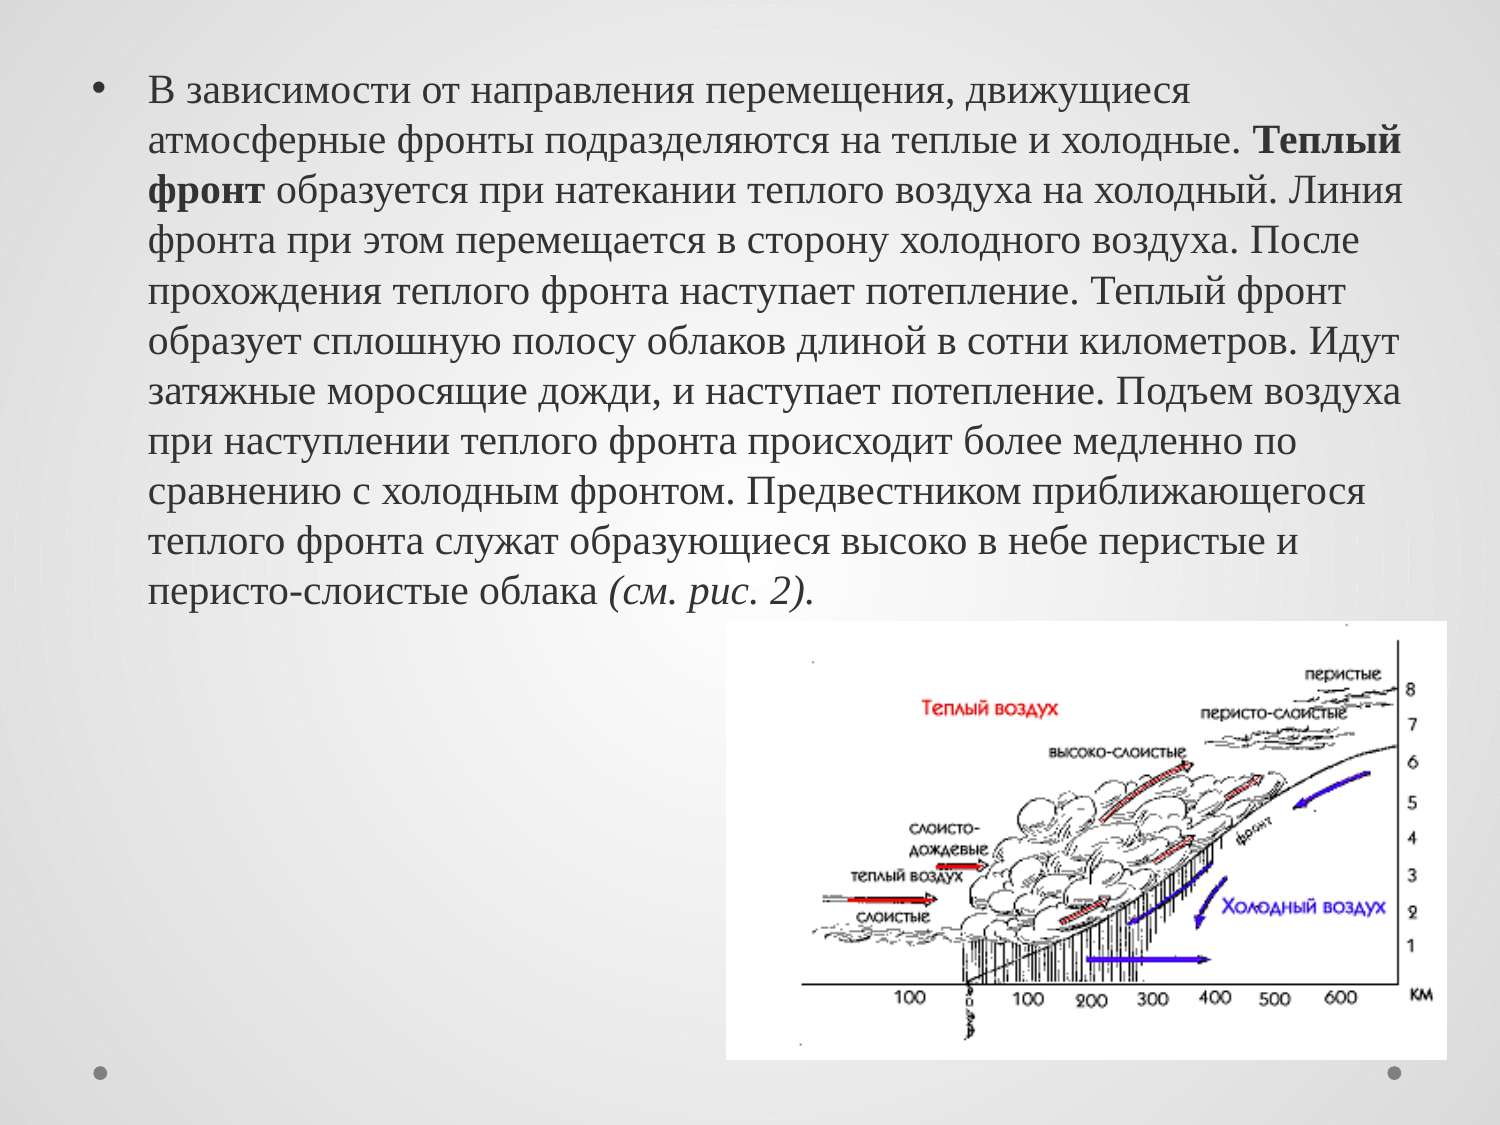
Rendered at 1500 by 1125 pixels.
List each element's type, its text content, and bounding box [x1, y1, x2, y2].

picture [726, 621, 1447, 1060]
list В зависимости от направления перемещения, движущиеся атмосферные фронты подразделяются на теплые и холодные. Теплый фронт образуется при натекании теплого воздуха на холодный. Линия фронта при этом перемещается в сторону холодного воздуха. После прохождения теплого фронта наступает потепление. Теплый фронт образует сплошную полосу облаков длиной в сотни километров. Идут затяжные моросящие дожди, и наступает потепление. Подъем воздуха при наступлении теплого фронта происходит более медленно по сравнению с холодным фронтом. Предвестником приближающегося теплого фронта служат образующиеся высоко в небе перистые и перисто-слоистые облака (см. рис. 2). [76, 54, 1427, 662]
